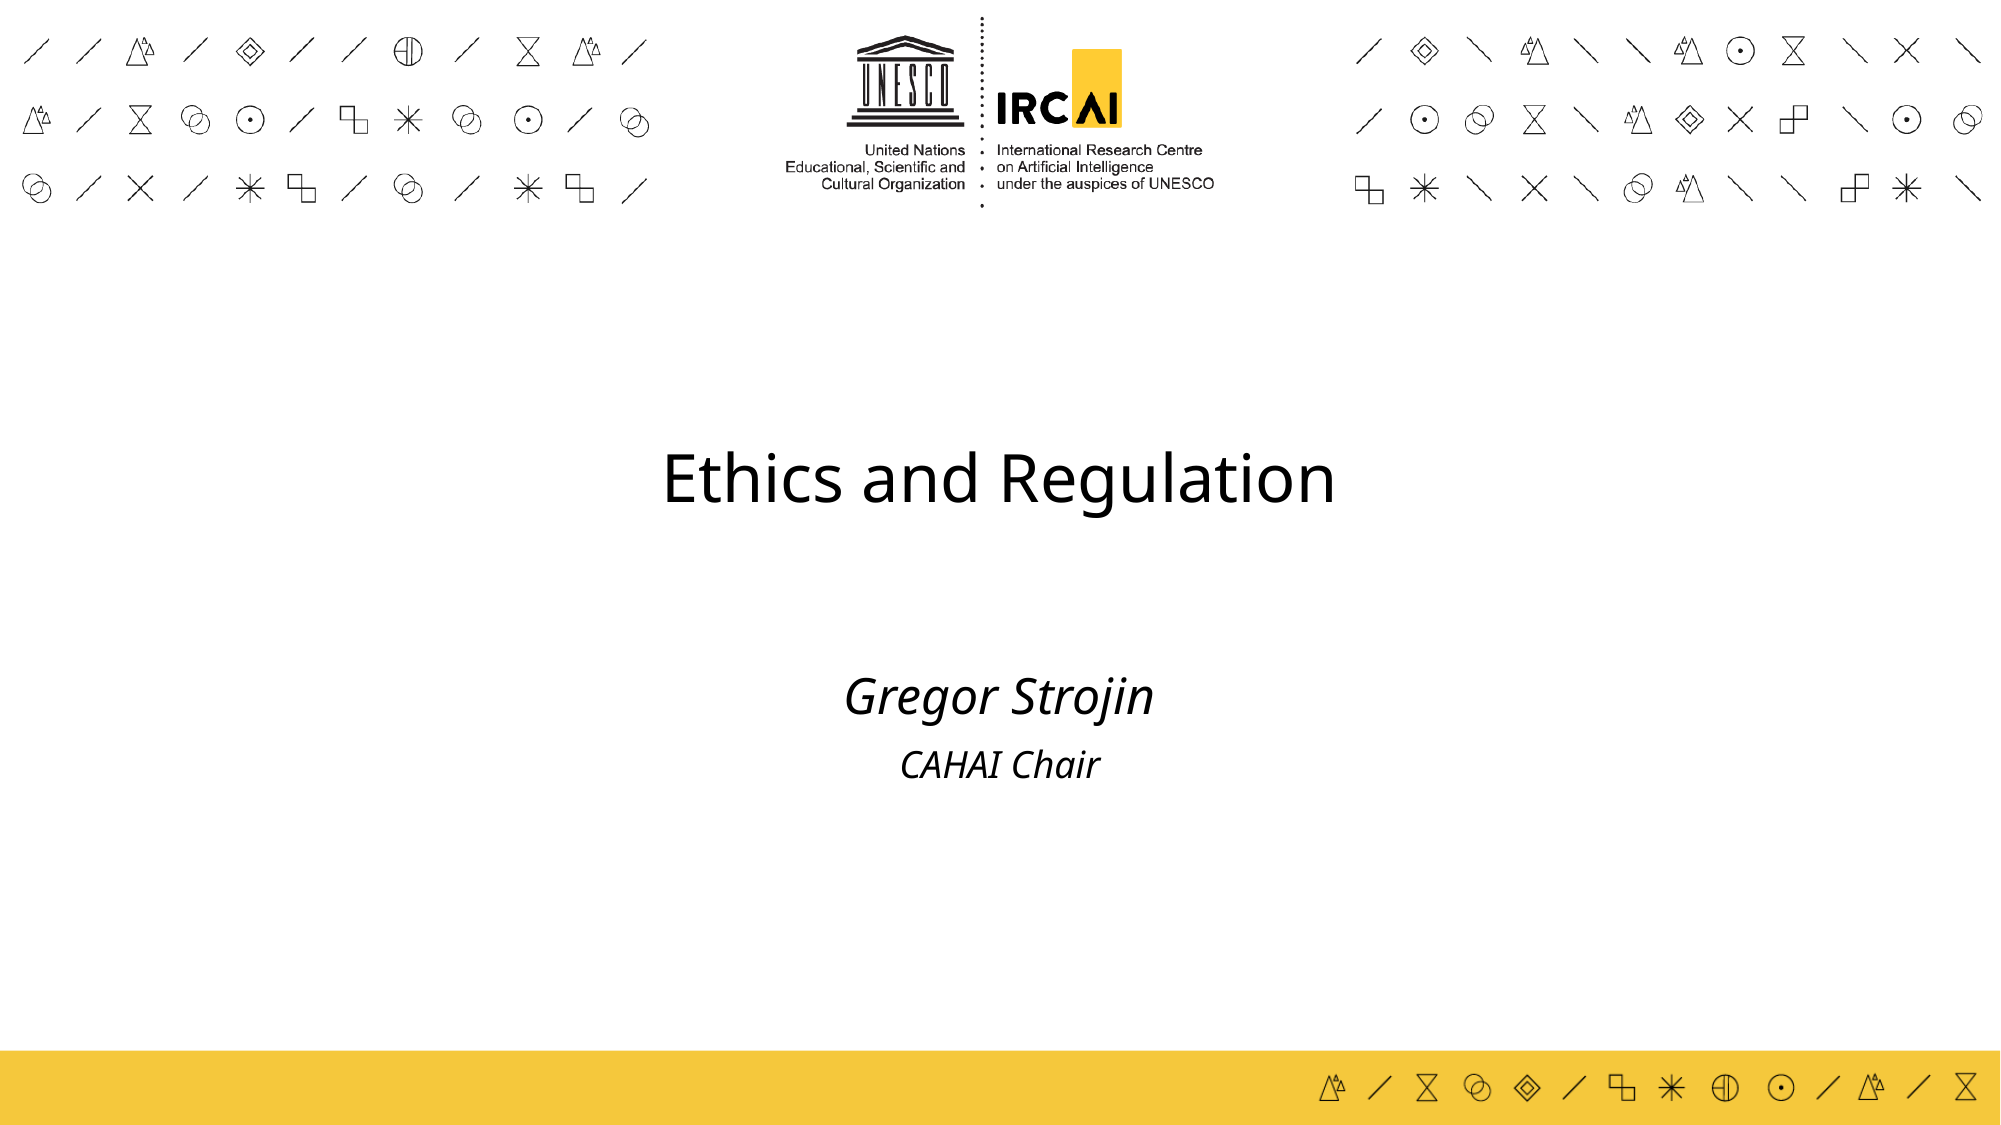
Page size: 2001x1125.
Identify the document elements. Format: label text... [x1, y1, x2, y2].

picture [7, 8, 656, 223]
picture [786, 10, 1214, 214]
picture [1343, 8, 1999, 221]
subtitle Gregor Strojin CAHAI Chair [249, 644, 1751, 814]
picture [1292, 1062, 1997, 1112]
title Ethics and Regulation [136, 372, 1863, 591]
